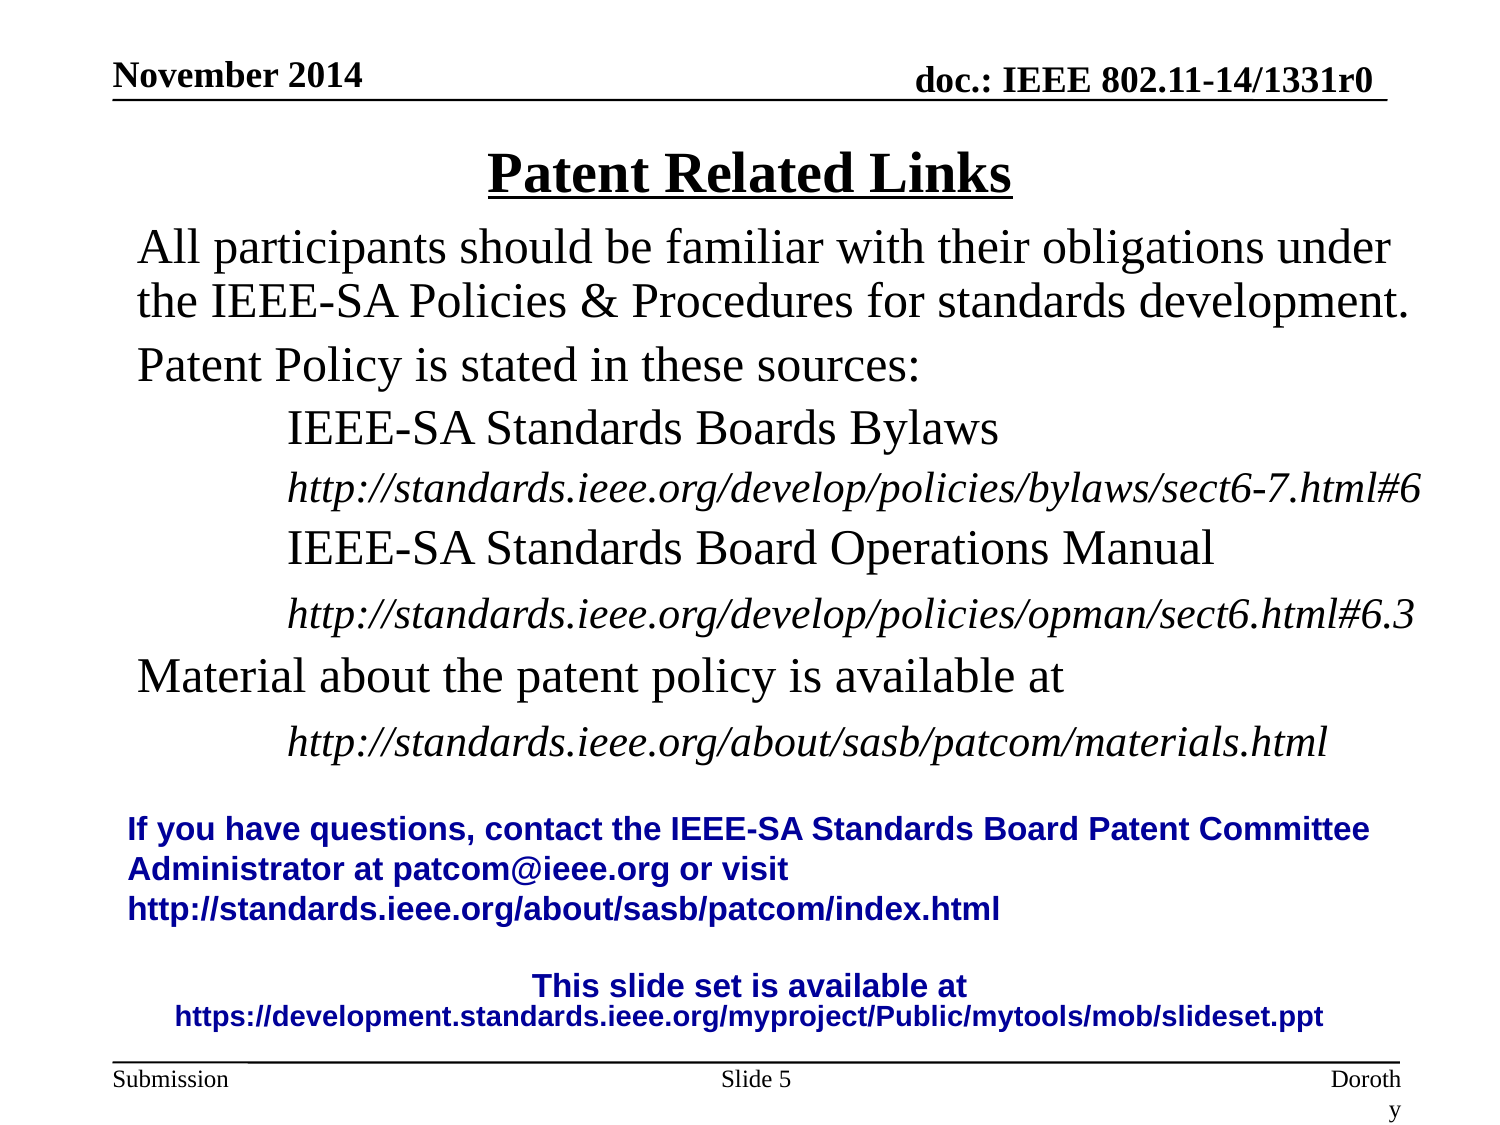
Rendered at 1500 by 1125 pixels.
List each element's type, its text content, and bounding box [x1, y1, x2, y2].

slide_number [112, 49, 388, 96]
footer Dorothy Stanley (Aruba Networks) [1324, 1061, 1402, 1093]
list All participants should be familiar with their obligations under the IEEE-SA Policies & Procedures for standards development. Patent Policy is stated in these sources: IEEE-SA Standards Boards Bylaws http://standards.ieee.org/develop/policies/bylaws/sect6-7.html#6 IEEE-SA Standards Board Operations Manual http://standards.ieee.org/develop/policies/opman/sect6.html#6.3 Material about the patent policy is available at http://standards.ieee.org/about/sasb/patcom/materials.html [0, 212, 1476, 851]
text_box If you have questions, contact the IEEE-SA Standards Board Patent Committee Administrator at patcom@ieee.org or visit http://standards.ieee.org/about/sasb/patcom/index.html This slide set is available at https://development.standards.ieee.org/myproject/Public/mytools/mob/slideset.ppt [112, 800, 1388, 1040]
slide_number Slide 5 [712, 1061, 800, 1093]
title Patent Related Links [112, 124, 1388, 212]
